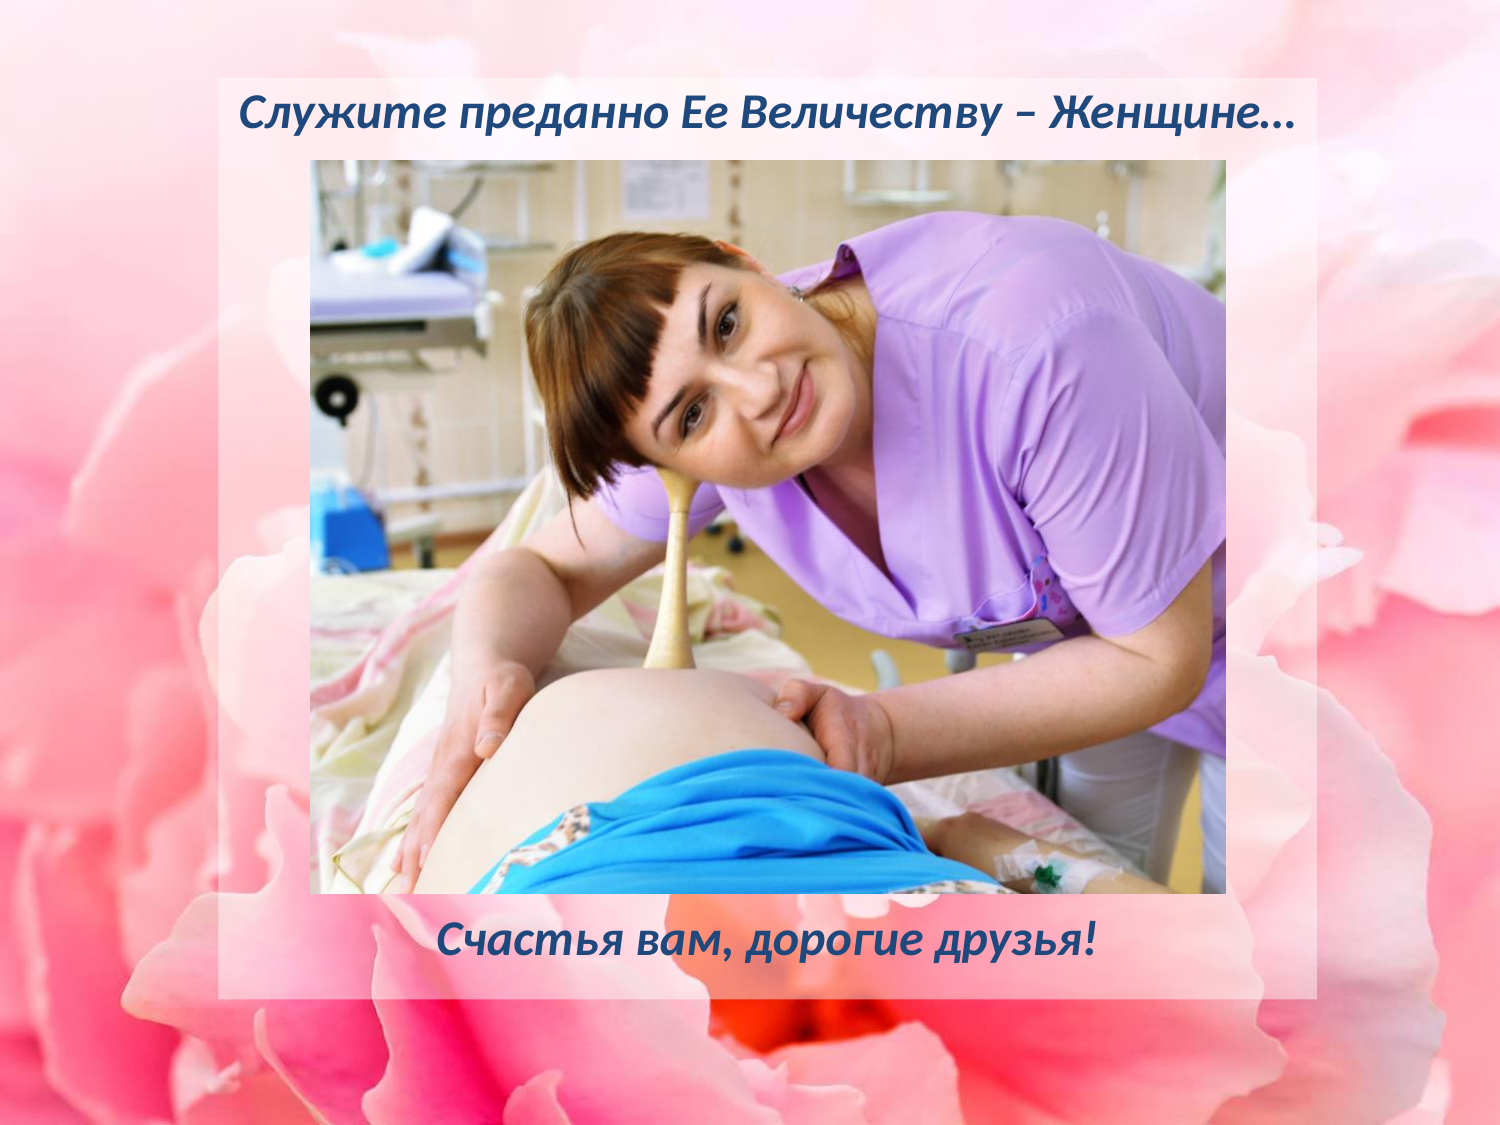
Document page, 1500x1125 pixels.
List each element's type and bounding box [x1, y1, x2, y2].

picture [0, 0, 1500, 1125]
list [309, 160, 1226, 894]
